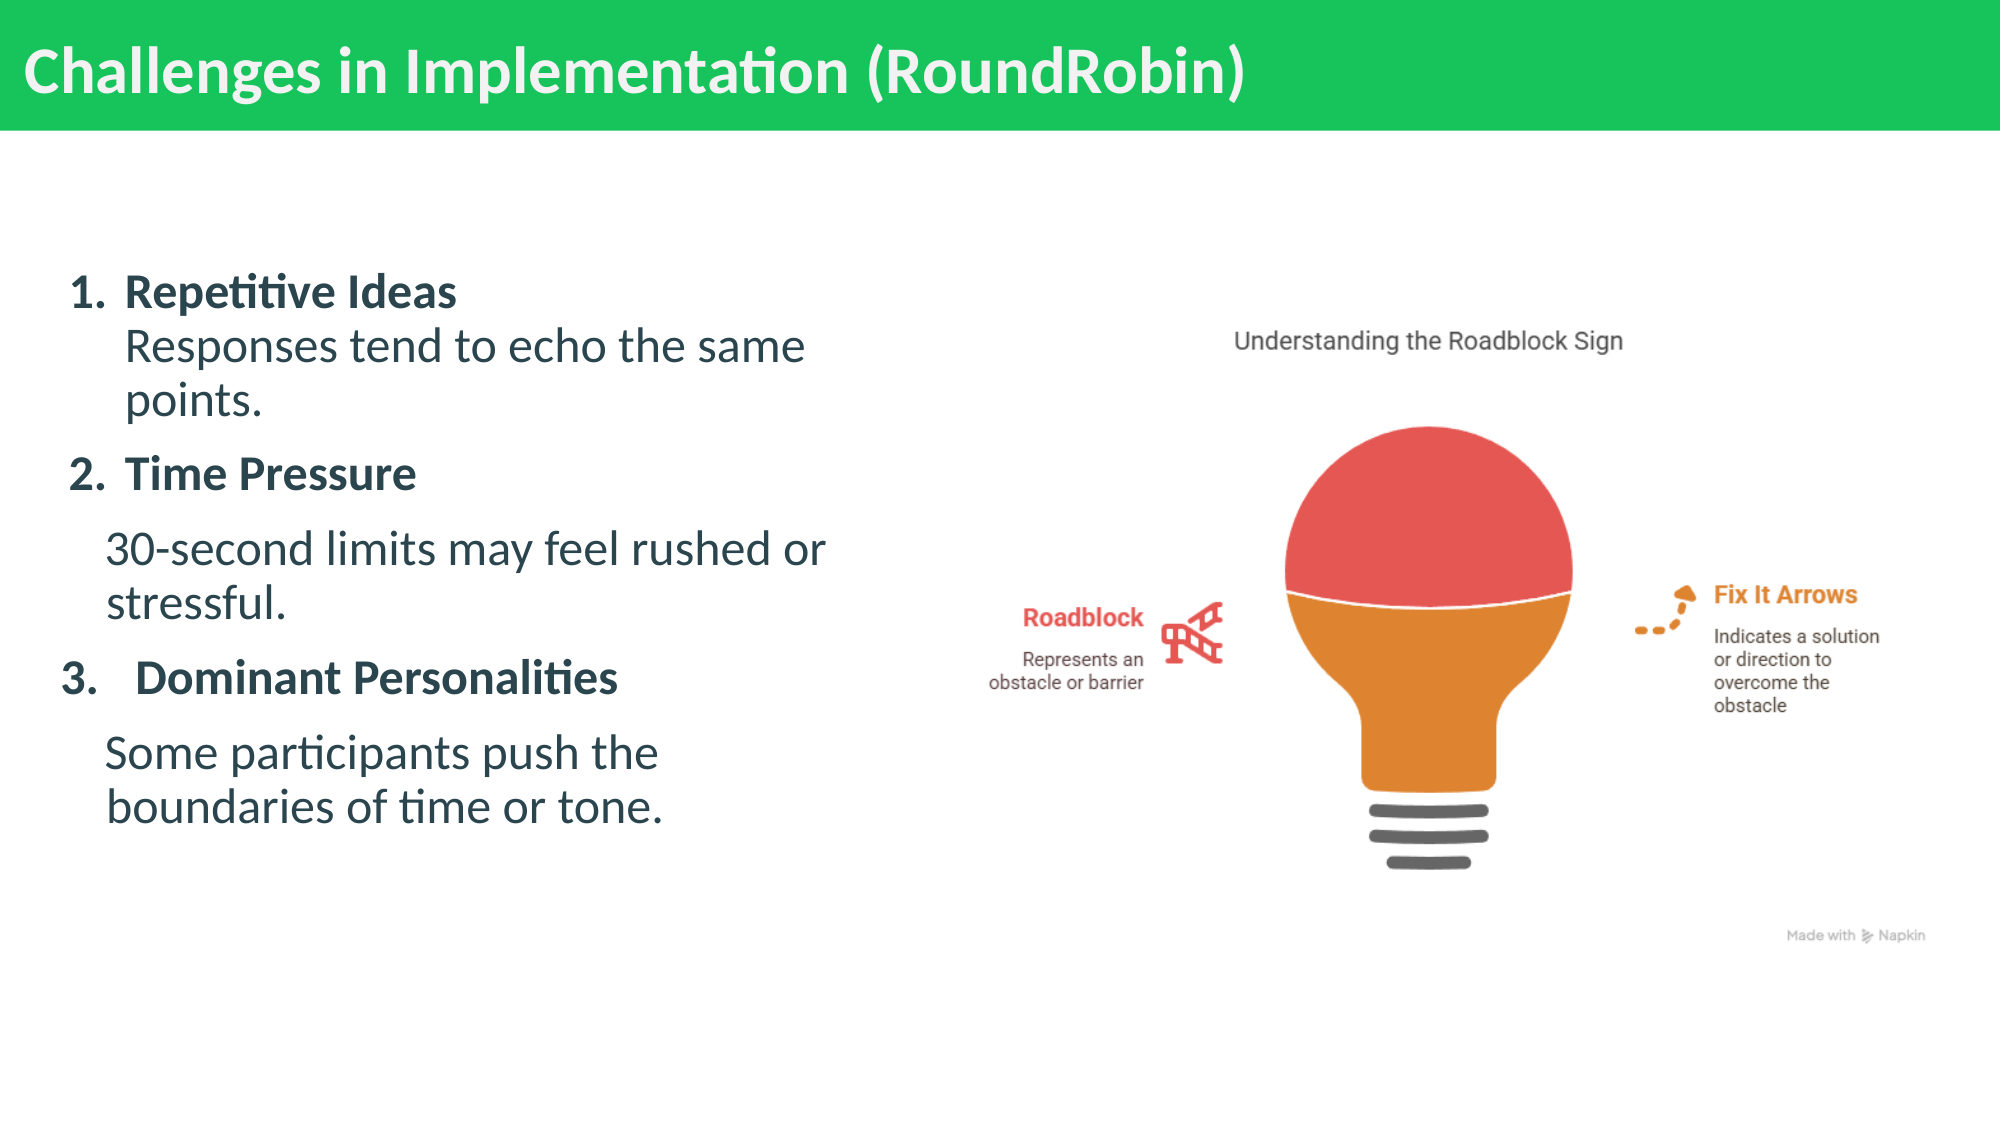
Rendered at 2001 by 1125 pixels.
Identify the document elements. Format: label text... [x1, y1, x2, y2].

picture [901, 264, 1956, 971]
title Challenges in Implementation (RoundRobin) [16, 13, 1976, 131]
text_box Repetitive Ideas Responses tend to echo the same points. Time Pressure 30-second limits may feel rushed or stressful. Dominant Personalities Some participants push the boundaries of time or tone. [16, 257, 853, 1024]
